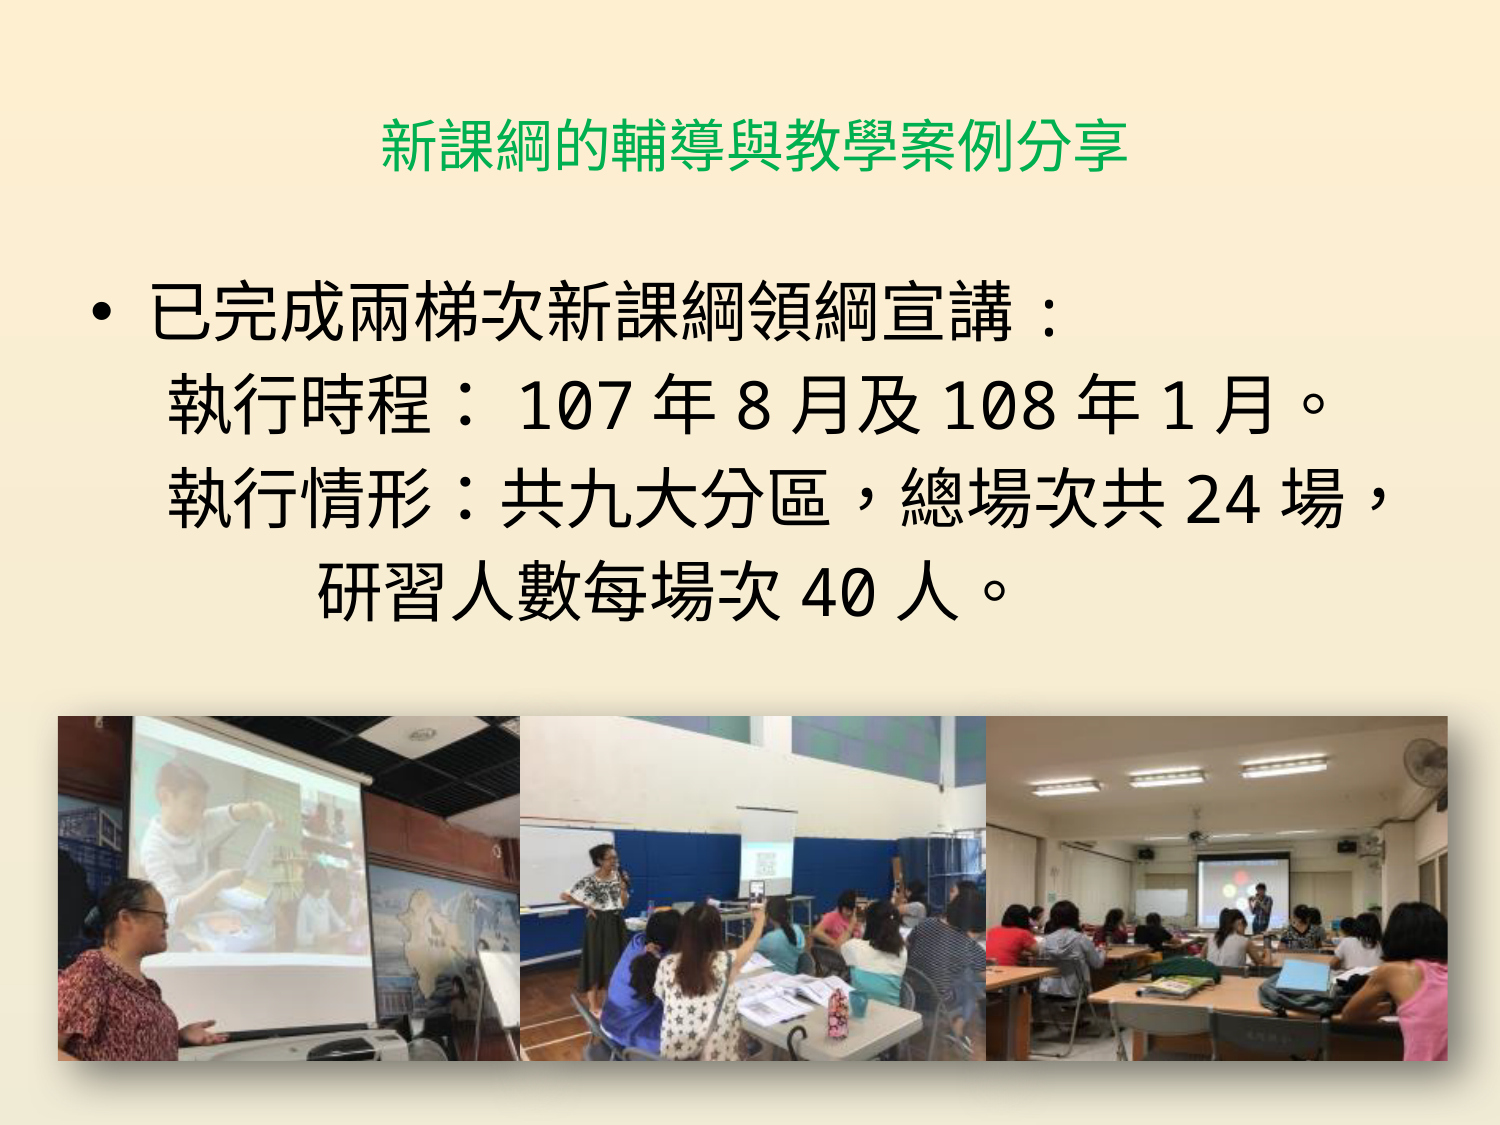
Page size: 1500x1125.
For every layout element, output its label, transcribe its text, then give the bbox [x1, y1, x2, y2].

picture [57, 715, 1448, 1061]
title 新課綱的輔導與教學案例分享 [80, 101, 1431, 257]
list 已完成兩梯次新課綱領綱宣講: 執行時程：107年8月及108年1月。 執行情形：共九大分區，總場次共24場， 研習人數每場次40人。 [75, 262, 1425, 704]
